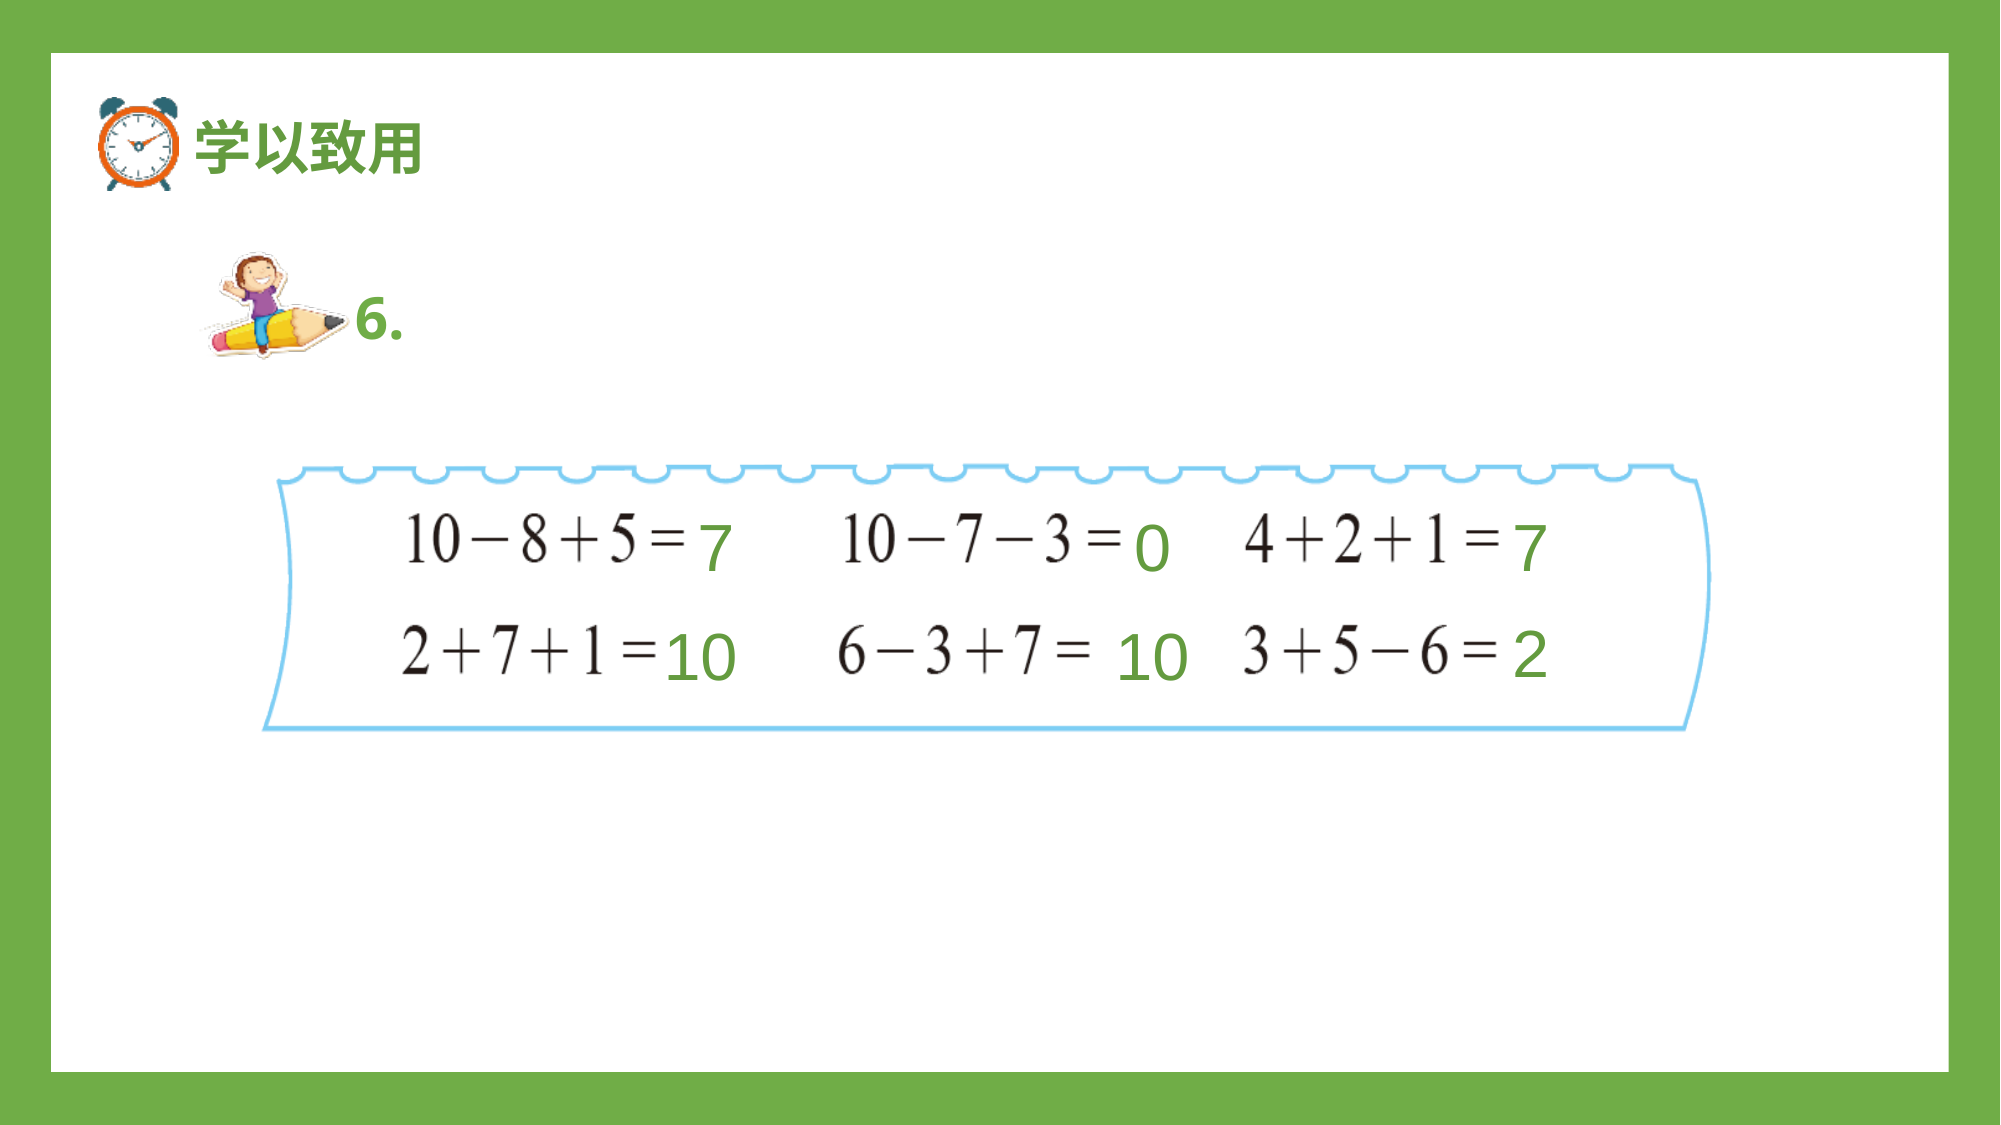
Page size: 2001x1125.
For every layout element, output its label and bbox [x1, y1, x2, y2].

text_box [97, 97, 554, 191]
text_box [178, 239, 1478, 394]
picture [244, 451, 1727, 766]
